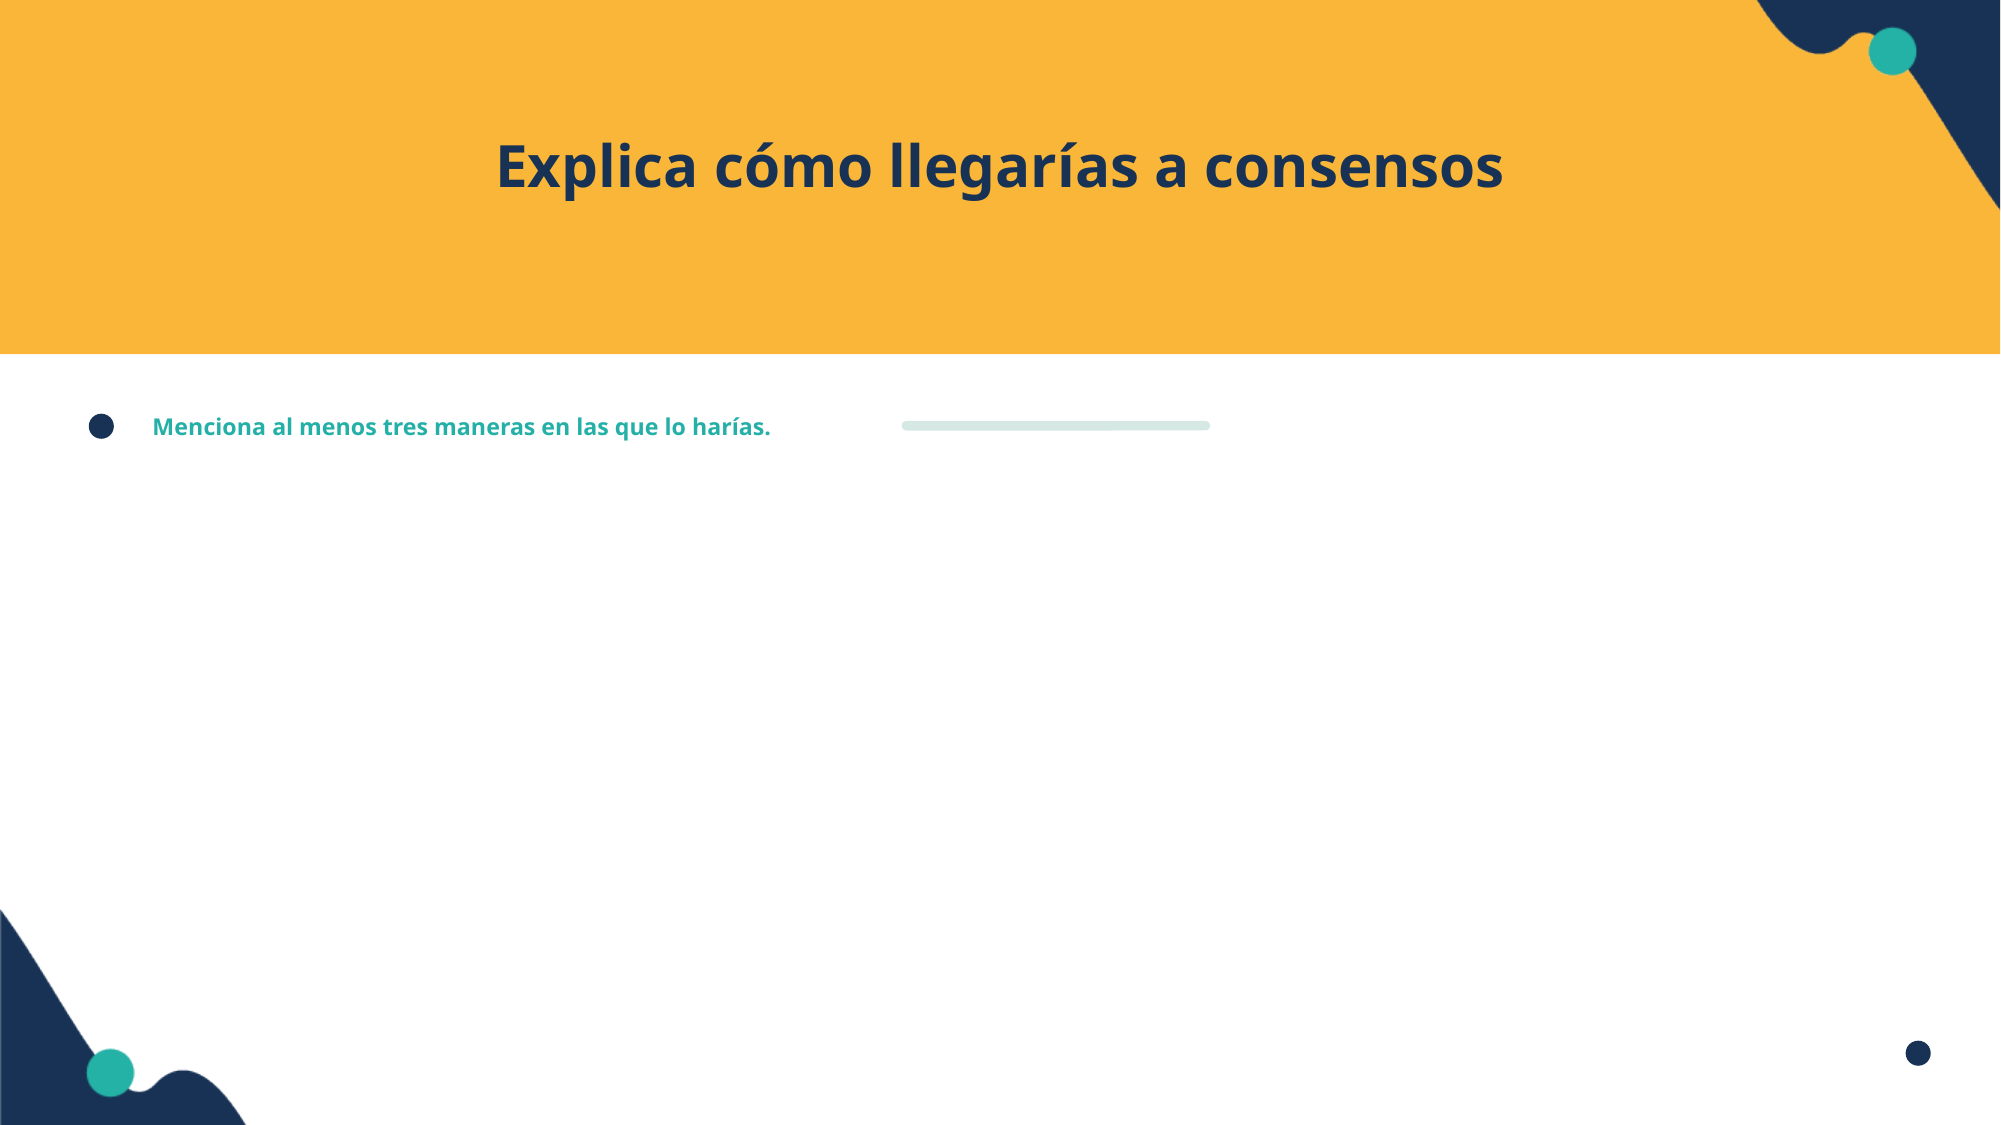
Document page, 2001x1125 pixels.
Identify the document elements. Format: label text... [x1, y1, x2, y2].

text_box [1904, 1039, 1932, 1067]
text_box [901, 420, 1211, 431]
picture [1755, 0, 2001, 215]
text_box [87, 412, 115, 440]
title Explica cómo llegarías a consensos [137, 59, 1863, 278]
list Menciona al menos tres maneras en las que lo harías. [137, 408, 1843, 449]
picture [0, 909, 248, 1125]
